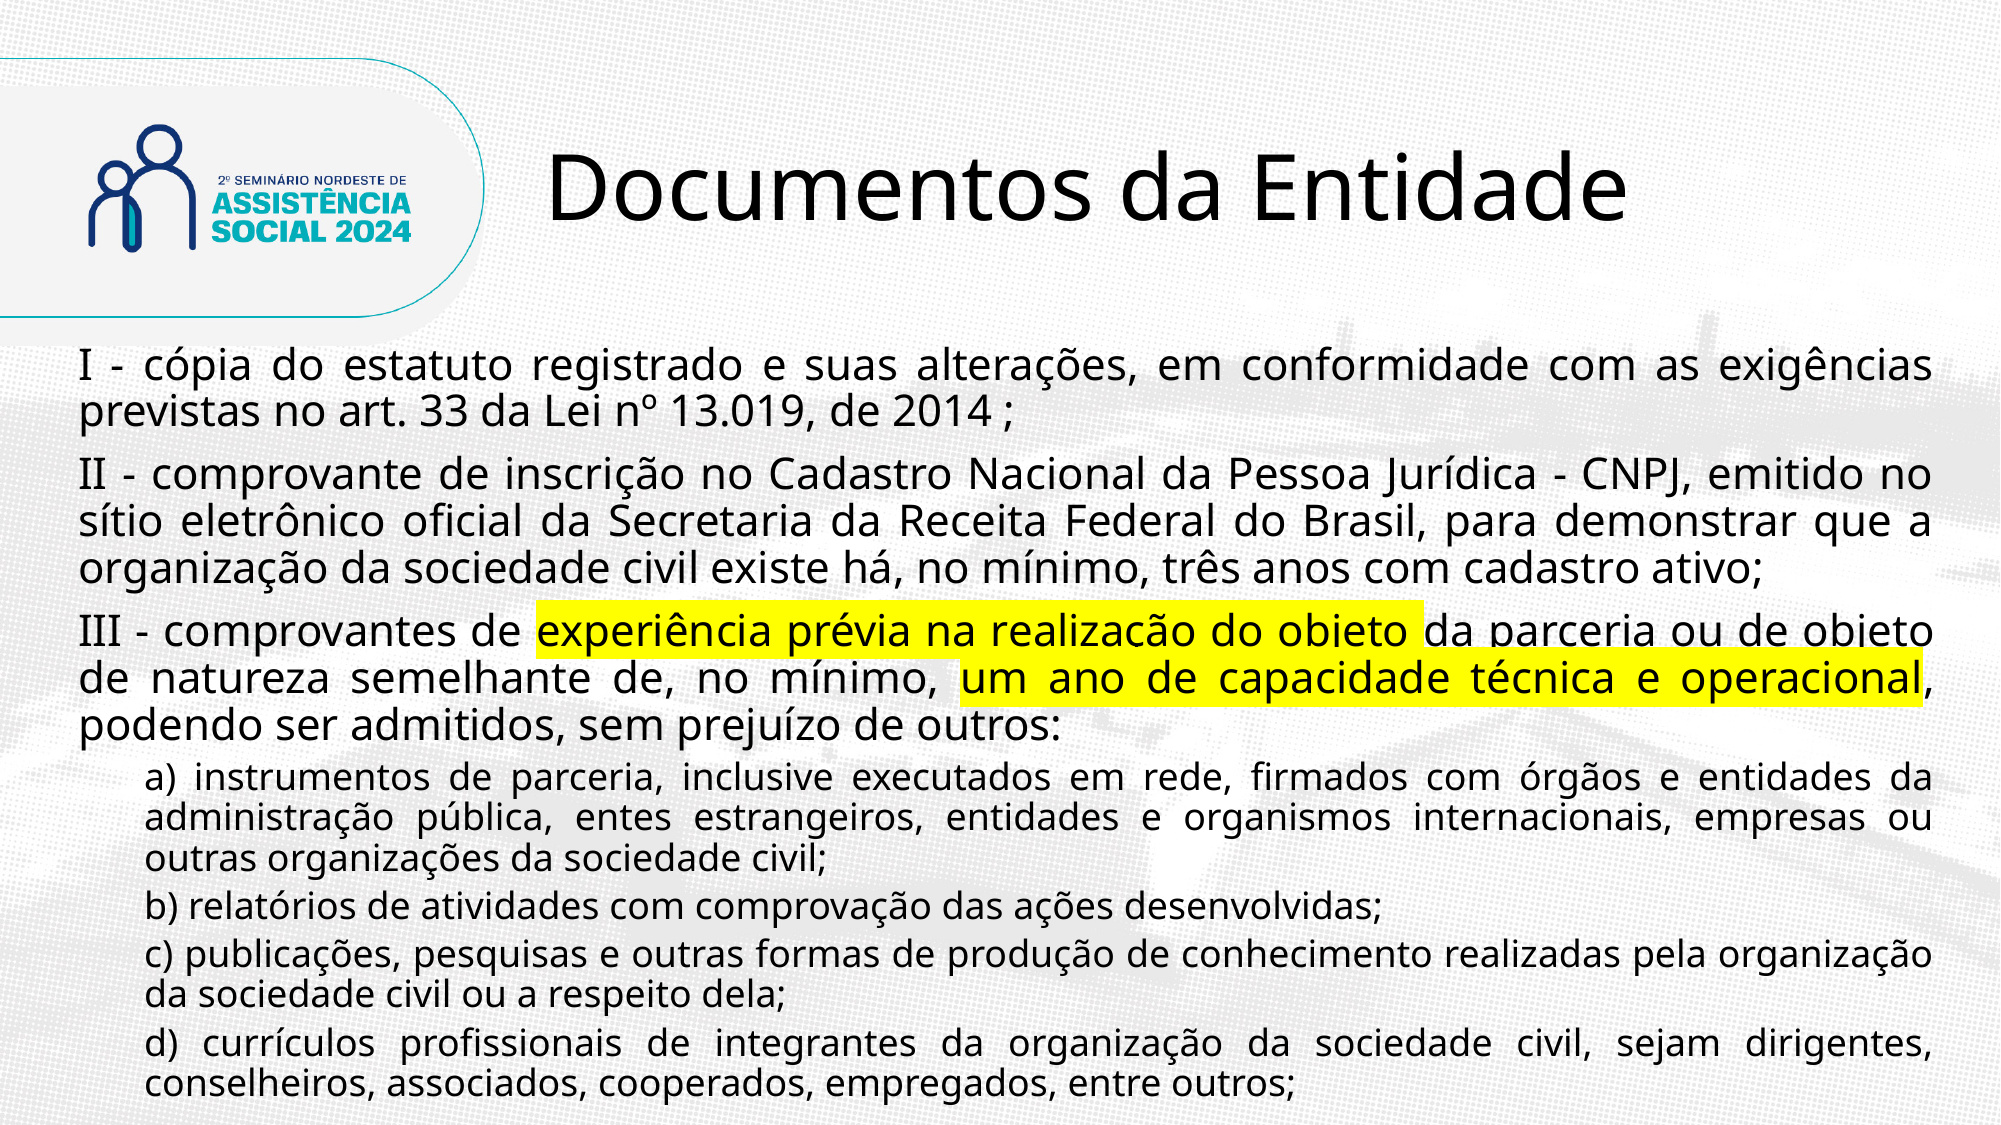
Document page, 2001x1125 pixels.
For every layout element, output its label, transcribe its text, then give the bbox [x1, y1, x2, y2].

list I - cópia do estatuto registrado e suas alterações, em conformidade com as exigências previstas no art. 33 da Lei nº 13.019, de 2014 ; II - comprovante de inscrição no Cadastro Nacional da Pessoa Jurídica - CNPJ, emitido no sítio eletrônico oficial da Secretaria da Receita Federal do Brasil, para demonstrar que a organização da sociedade civil existe há, no mínimo, três anos com cadastro ativo; III - comprovantes de experiência prévia na realização do objeto da parceria ou de objeto de natureza semelhante de, no mínimo, um ano de capacidade técnica e operacional, podendo ser admitidos, sem prejuízo de outros: a) instrumentos de parceria, inclusive executados em rede, firmados com órgãos e entidades da administração pública, entes estrangeiros, entidades e organismos internacionais, empresas ou outras organizações da sociedade civil; b) relatórios de atividades com comprovação das ações desenvolvidas; c) publicações, pesquisas e outras formas de produção de conhecimento realizadas pela organização da sociedade civil ou a respeito dela; d) currículos profissionais de integrantes da organização da sociedade civil, sejam dirigentes, conselheiros, associados, cooperados, empregados, entre outros; [63, 334, 1950, 1125]
picture [0, 0, 2001, 1125]
title Documentos da Entidade [529, 82, 1863, 300]
